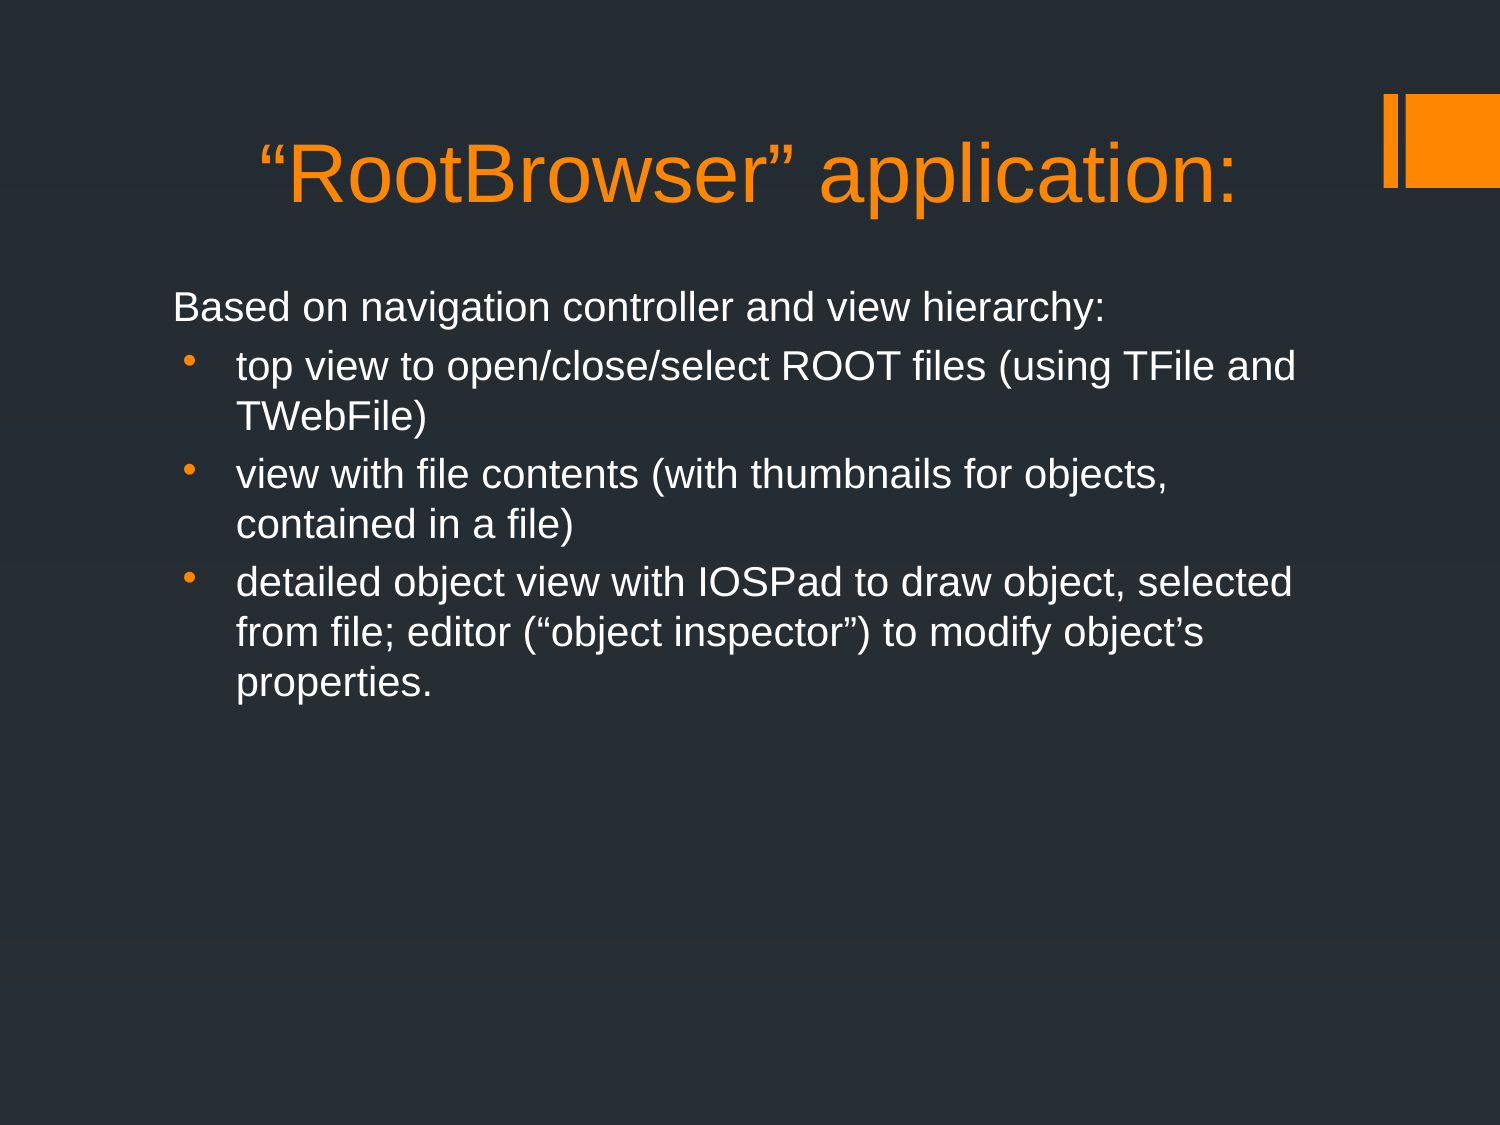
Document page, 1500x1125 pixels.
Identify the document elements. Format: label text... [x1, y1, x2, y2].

list Based on navigation controller and view hierarchy: top view to open/close/select ROOT files (using TFile and TWebFile) view with file contents (with thumbnails for objects, contained in a file) detailed object view with IOSPad to draw object, selected from file; editor (“object inspector”) to modify object’s properties. [150, 272, 1350, 1035]
title “RootBrowser” application: [150, 37, 1350, 227]
